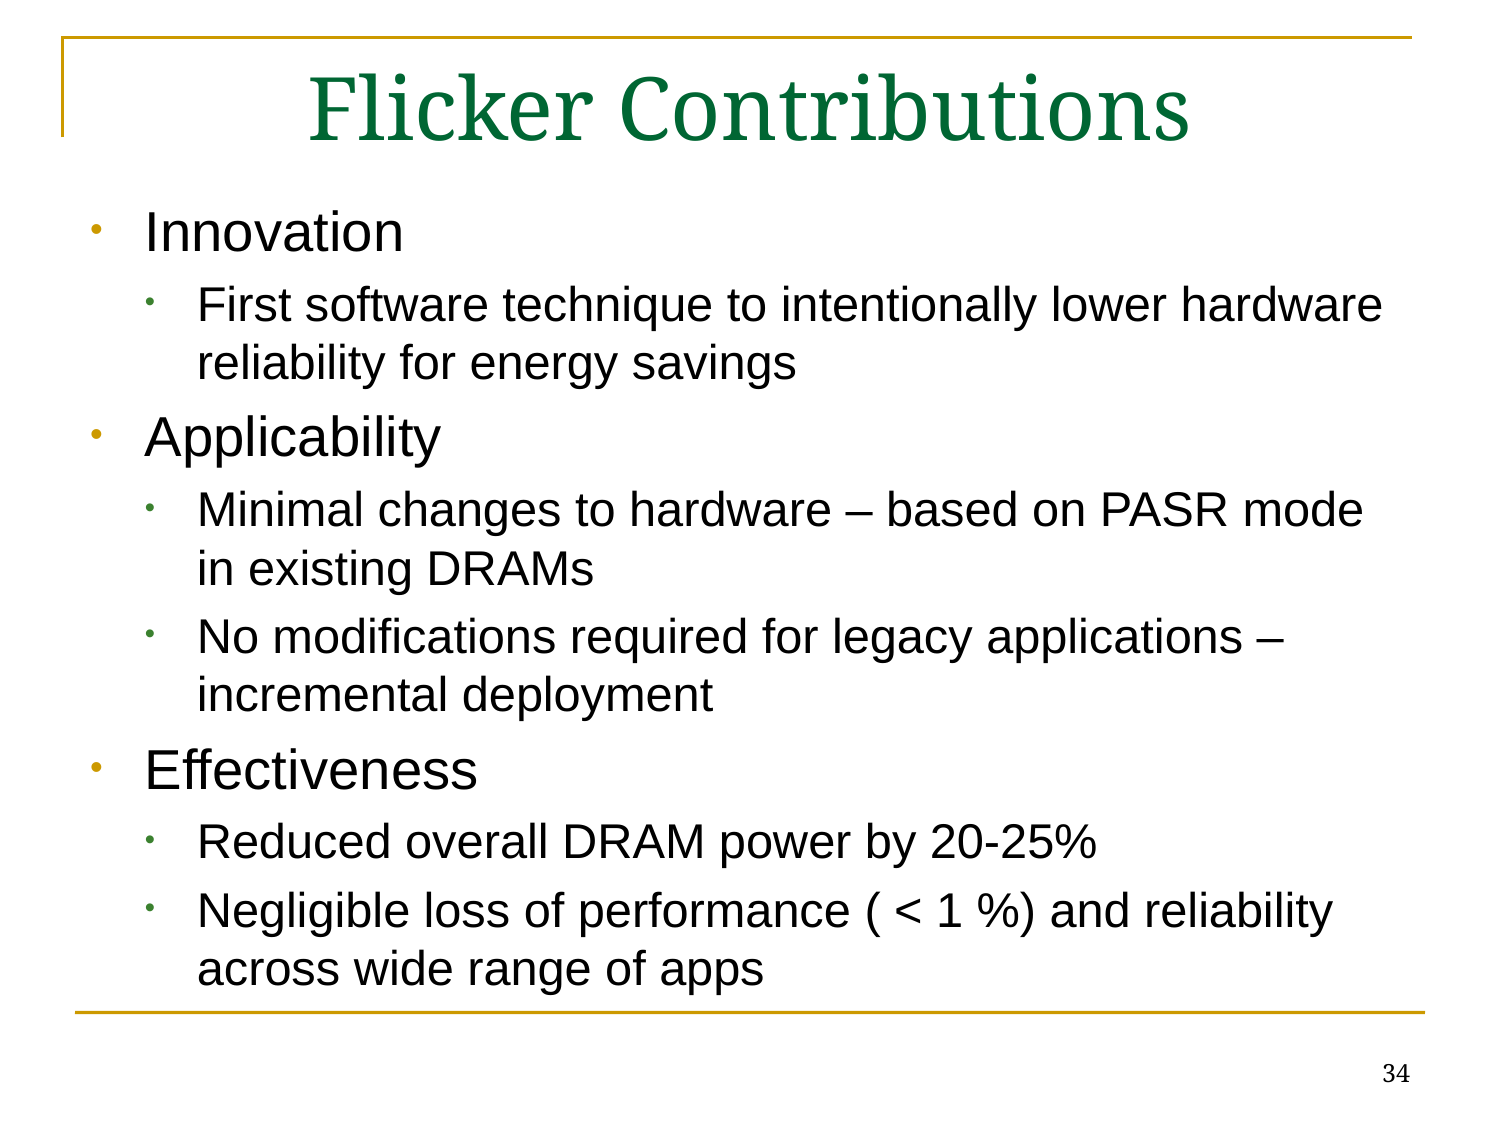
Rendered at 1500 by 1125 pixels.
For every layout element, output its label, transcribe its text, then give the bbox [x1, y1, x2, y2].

slide_number 34 [1074, 1023, 1426, 1100]
title Flicker Contributions [74, 45, 1426, 176]
list Innovation First software technique to intentionally lower hardware reliability for energy savings Applicability Minimal changes to hardware – based on PASR mode in existing DRAMs No modifications required for legacy applications – incremental deployment Effectiveness Reduced overall DRAM power by 20-25% Negligible loss of performance ( < 1 %) and reliability across wide range of apps [74, 187, 1426, 1006]
